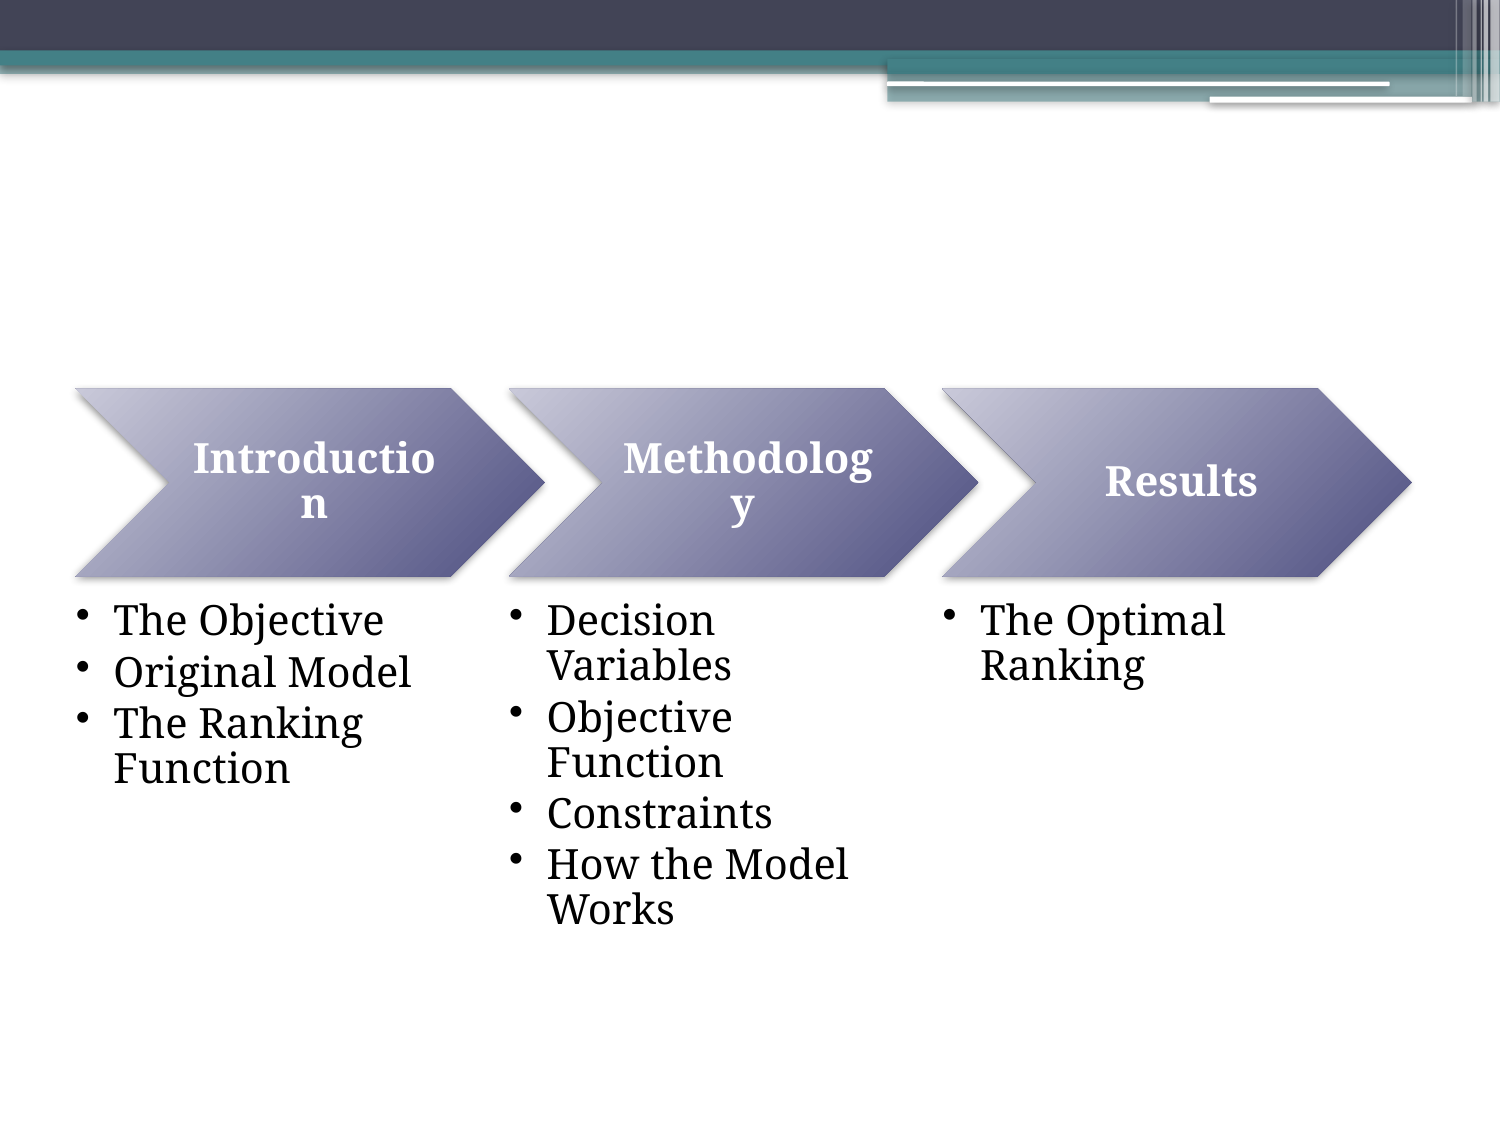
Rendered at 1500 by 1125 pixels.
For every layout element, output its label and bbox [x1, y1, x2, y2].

text_box [74, 249, 1413, 1063]
